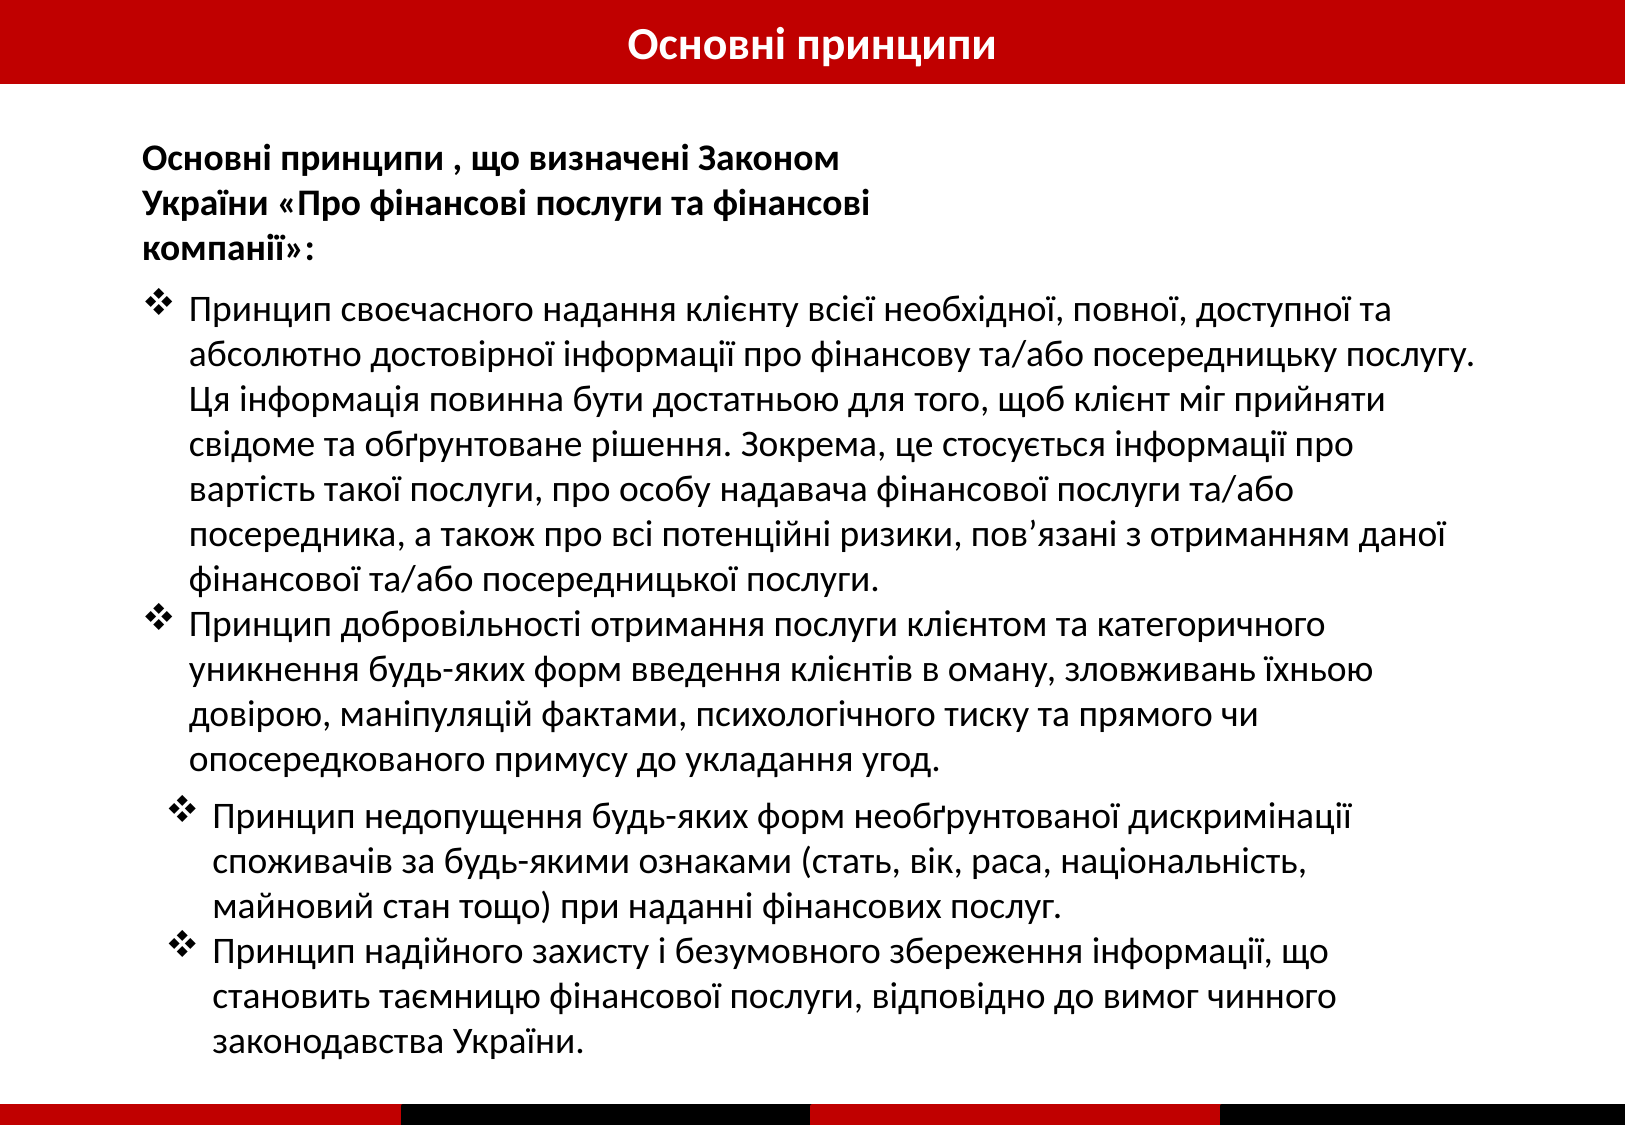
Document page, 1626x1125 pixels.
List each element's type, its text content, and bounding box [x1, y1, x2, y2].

text_box Основні принципи , що визначені Законом України «Про фінансові послуги та фінансові компанії»: [127, 125, 940, 276]
text_box [0, 1104, 401, 1125]
text_box [1220, 1104, 1625, 1125]
text_box Принцип недопущення будь-яких форм необґрунтованої дискримінації споживачів за будь-якими ознаками (стать, вік, раса, національність, майновий стан тощо) при наданні фінансових послуг. Принцип надійного захисту і безумовного збереження інформації, що становить таємницю фінансової послуги, відповідно до вимог чинного законодавства України. [150, 783, 1368, 1069]
text_box [401, 1104, 810, 1125]
text_box Основні принципи [0, 0, 1625, 84]
text_box [810, 1104, 1220, 1125]
text_box Принцип своєчасного надання клієнту всієї необхідної, повної, доступної та абсолютно достовірної інформації про фінансову та/або посередницьку послугу. Ця інформація повинна бути достатньою для того, щоб клієнт міг прийняти свідоме та обґрунтоване рішення. Зокрема, це стосується інформації про вартість такої послуги, про особу надавача фінансової послуги та/або посередника, а також про всі потенційні ризики, пов’язані з отриманням даної фінансової та/або посередницької послуги. Принцип добровільності отримання послуги клієнтом та категоричного уникнення будь-яких форм введення клієнтів в оману, зловживань їхньою довірою, маніпуляцій фактами, психологічного тиску та прямого чи опосередкованого примусу до укладання угод. [127, 276, 1498, 787]
